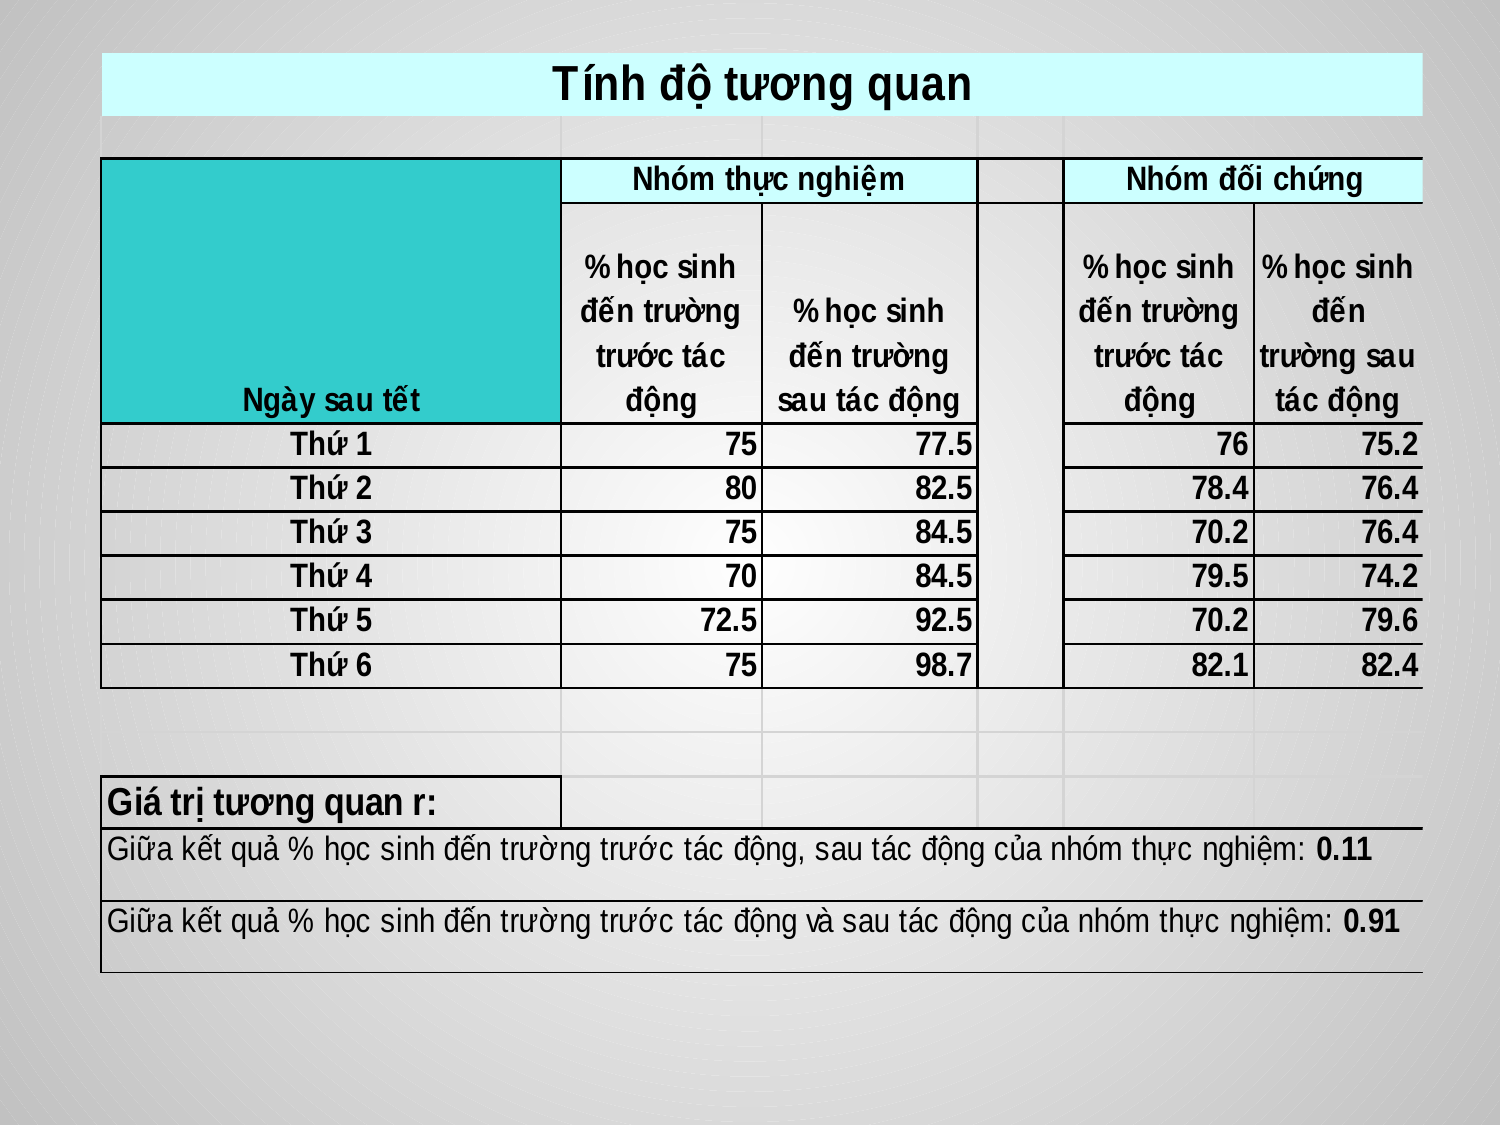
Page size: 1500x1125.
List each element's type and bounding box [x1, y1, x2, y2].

picture [99, 50, 1426, 976]
